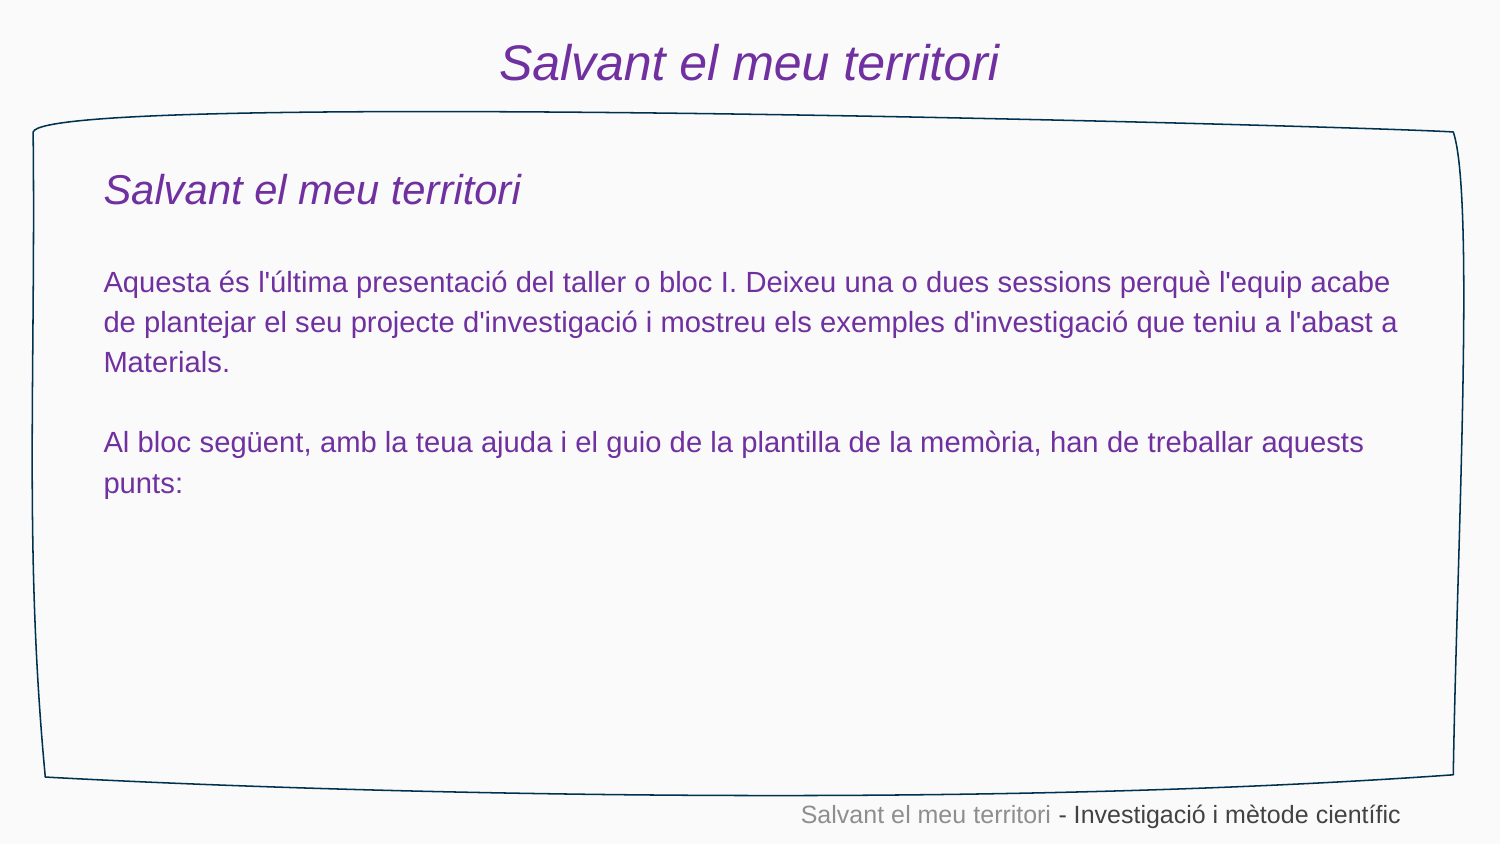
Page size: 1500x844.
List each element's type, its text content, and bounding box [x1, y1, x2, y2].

list Aquesta és l'última presentació del taller o bloc I. Deixeu una o dues sessions perquè l'equip acabe de plantejar el seu projecte d'investigació i mostreu els exemples d'investigació que teniu a l'abast a Materials. Al bloc següent, amb la teua ajuda i el guio de la plantilla de la memòria, han de treballar aquests punts: [88, 242, 1417, 747]
text_box Salvant el meu territori [0, 20, 1499, 106]
text_box [32, 111, 1464, 790]
text_box Salvant el meu territori [88, 147, 1417, 234]
text_box Salvant el meu territori - Investigació i mètode científic [88, 790, 1417, 844]
